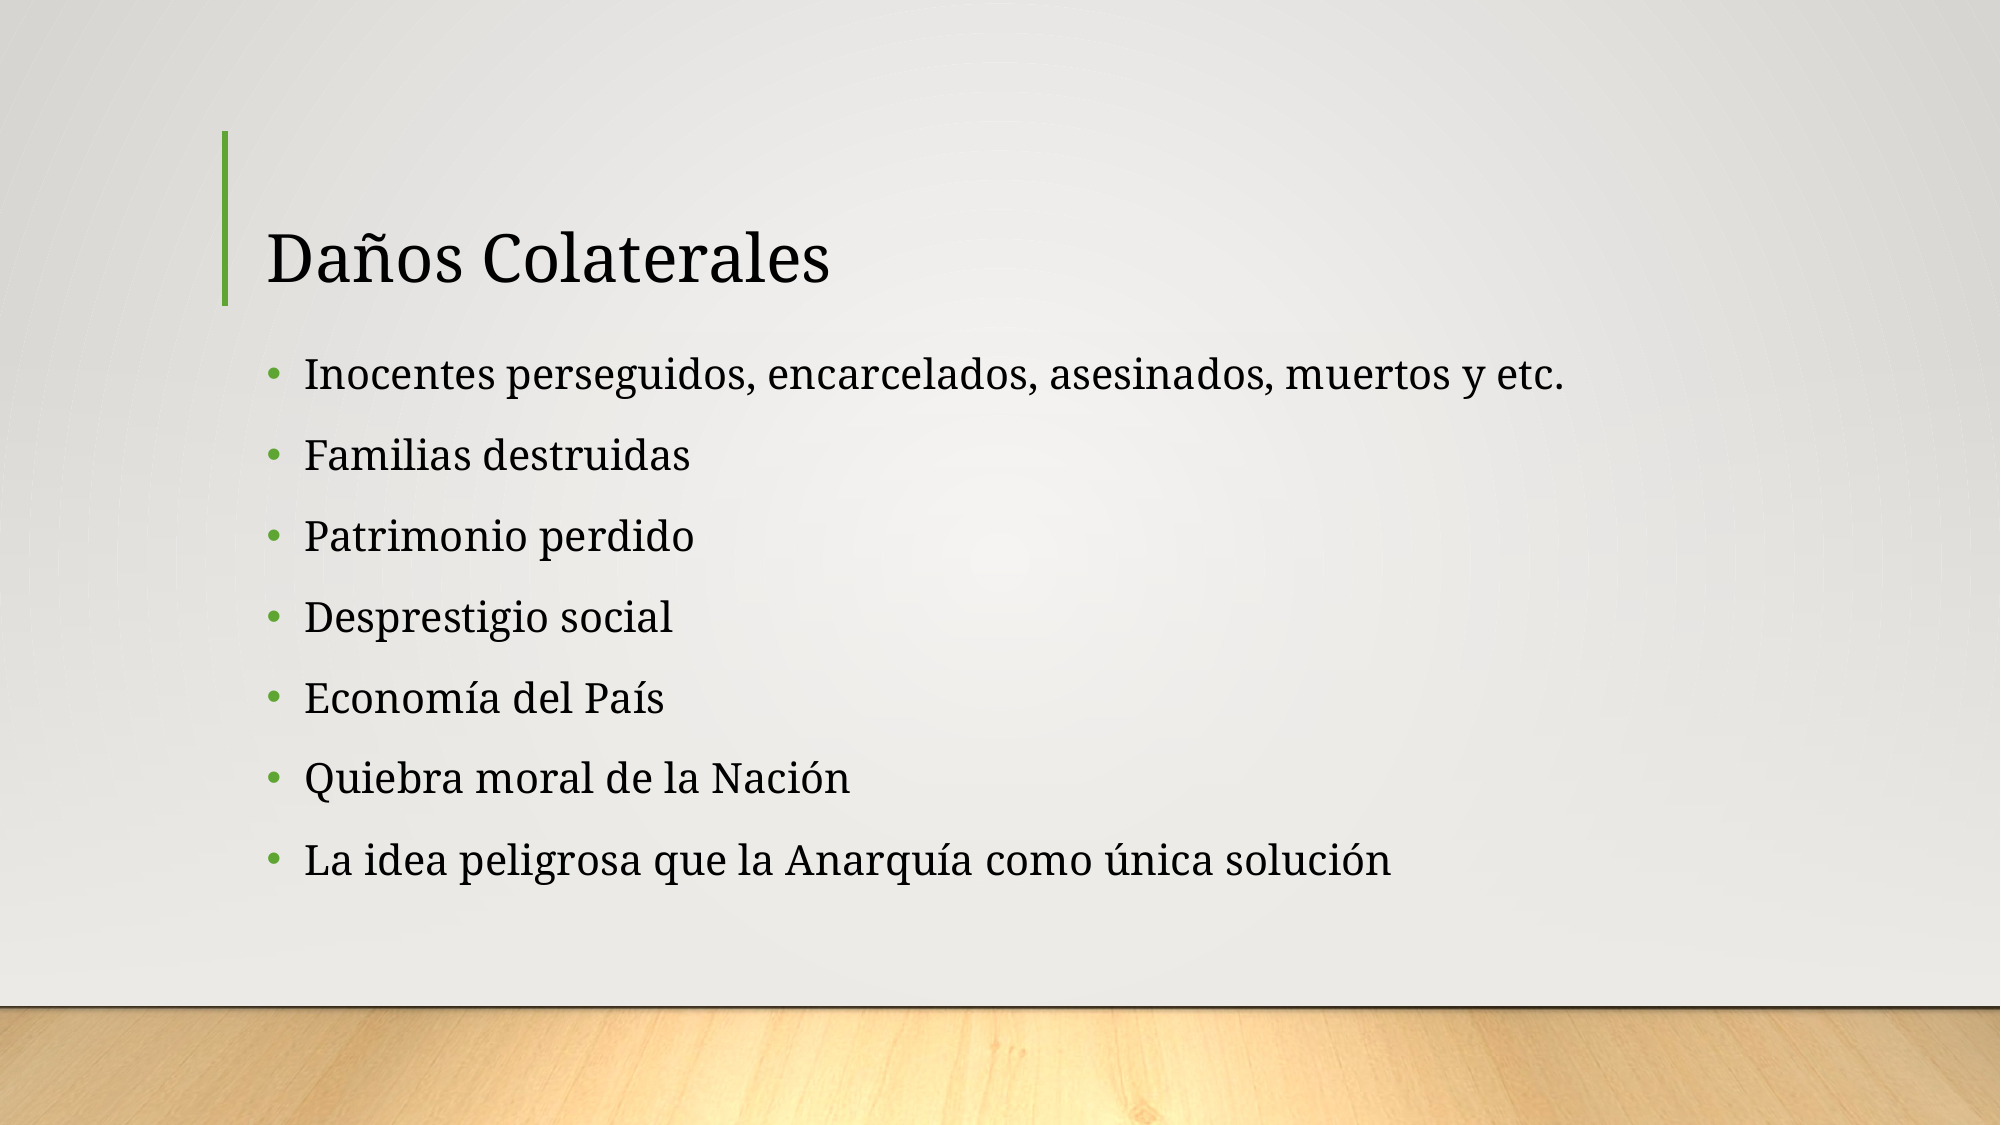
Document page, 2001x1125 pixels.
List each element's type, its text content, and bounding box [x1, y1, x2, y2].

picture [0, 1006, 2000, 1125]
title Daños Colaterales [251, 131, 1814, 305]
list Inocentes perseguidos, encarcelados, asesinados, muertos y etc. Familias destruidas Patrimonio perdido Desprestigio social Economía del País Quiebra moral de la Nación La idea peligrosa que la Anarquía como única solución [251, 330, 1814, 897]
